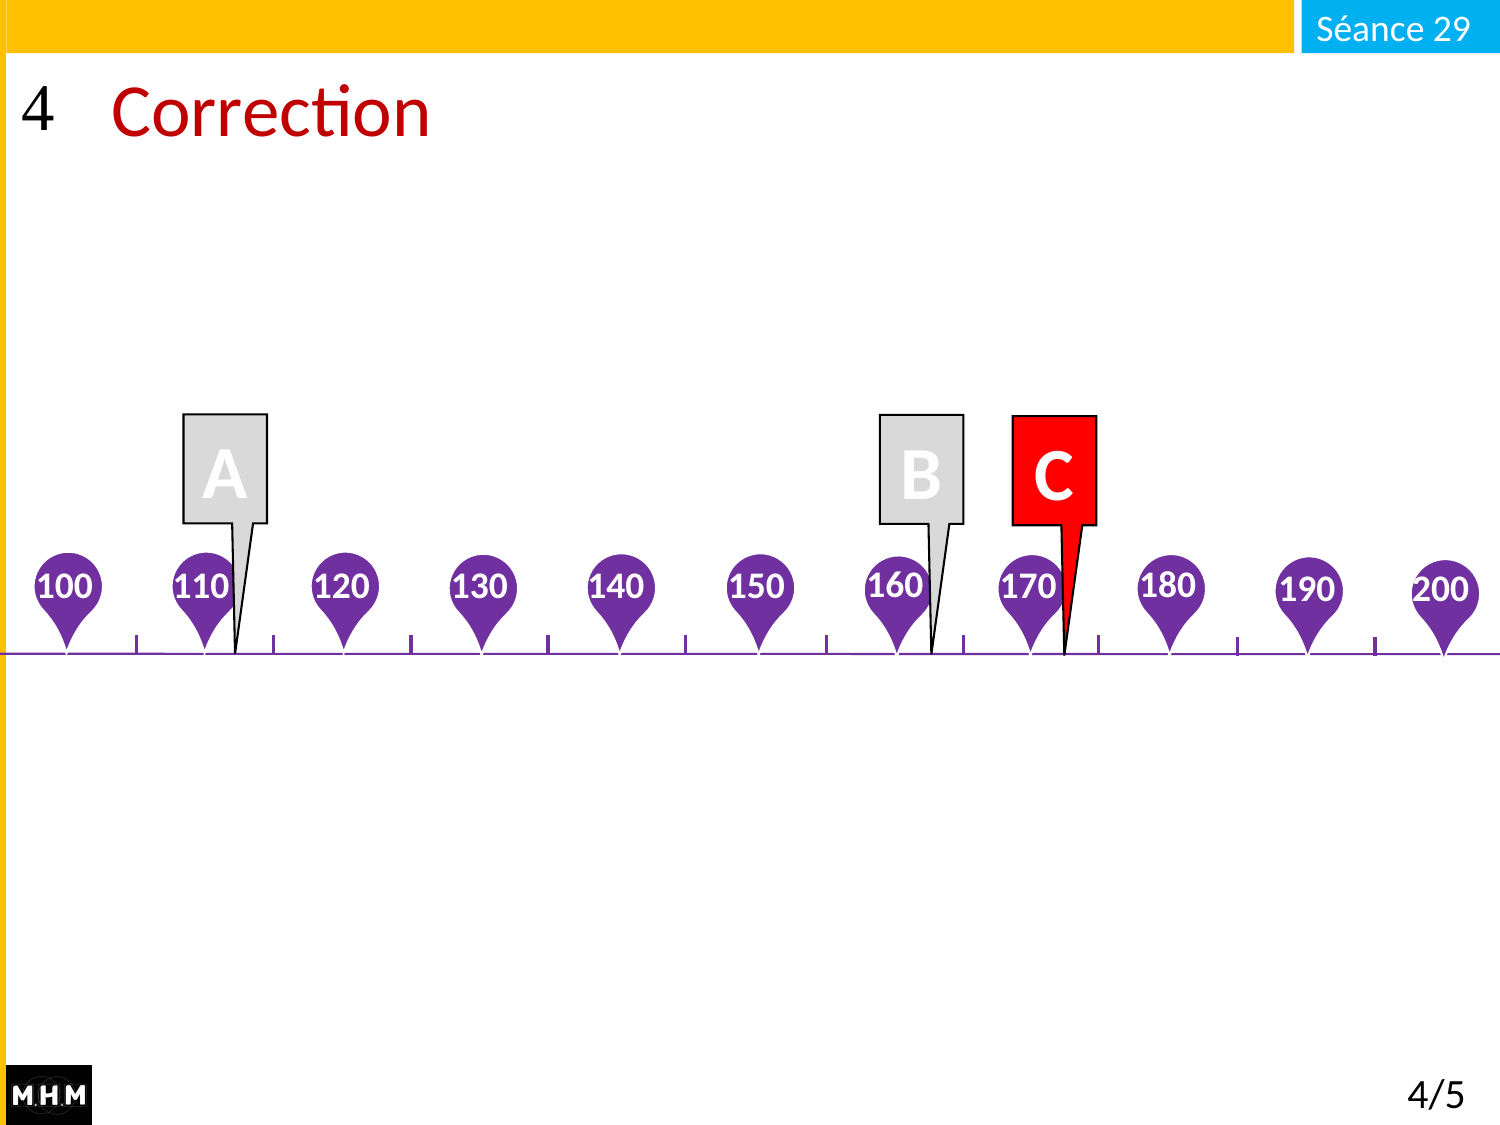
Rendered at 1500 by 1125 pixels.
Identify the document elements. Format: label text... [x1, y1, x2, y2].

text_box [0, 551, 1500, 656]
text_box B [878, 413, 965, 551]
list 4/5 [1373, 1064, 1500, 1125]
text_box A [182, 413, 269, 551]
title Correction [96, 60, 1391, 165]
picture [6, 1065, 92, 1125]
text_box C [1011, 415, 1098, 551]
